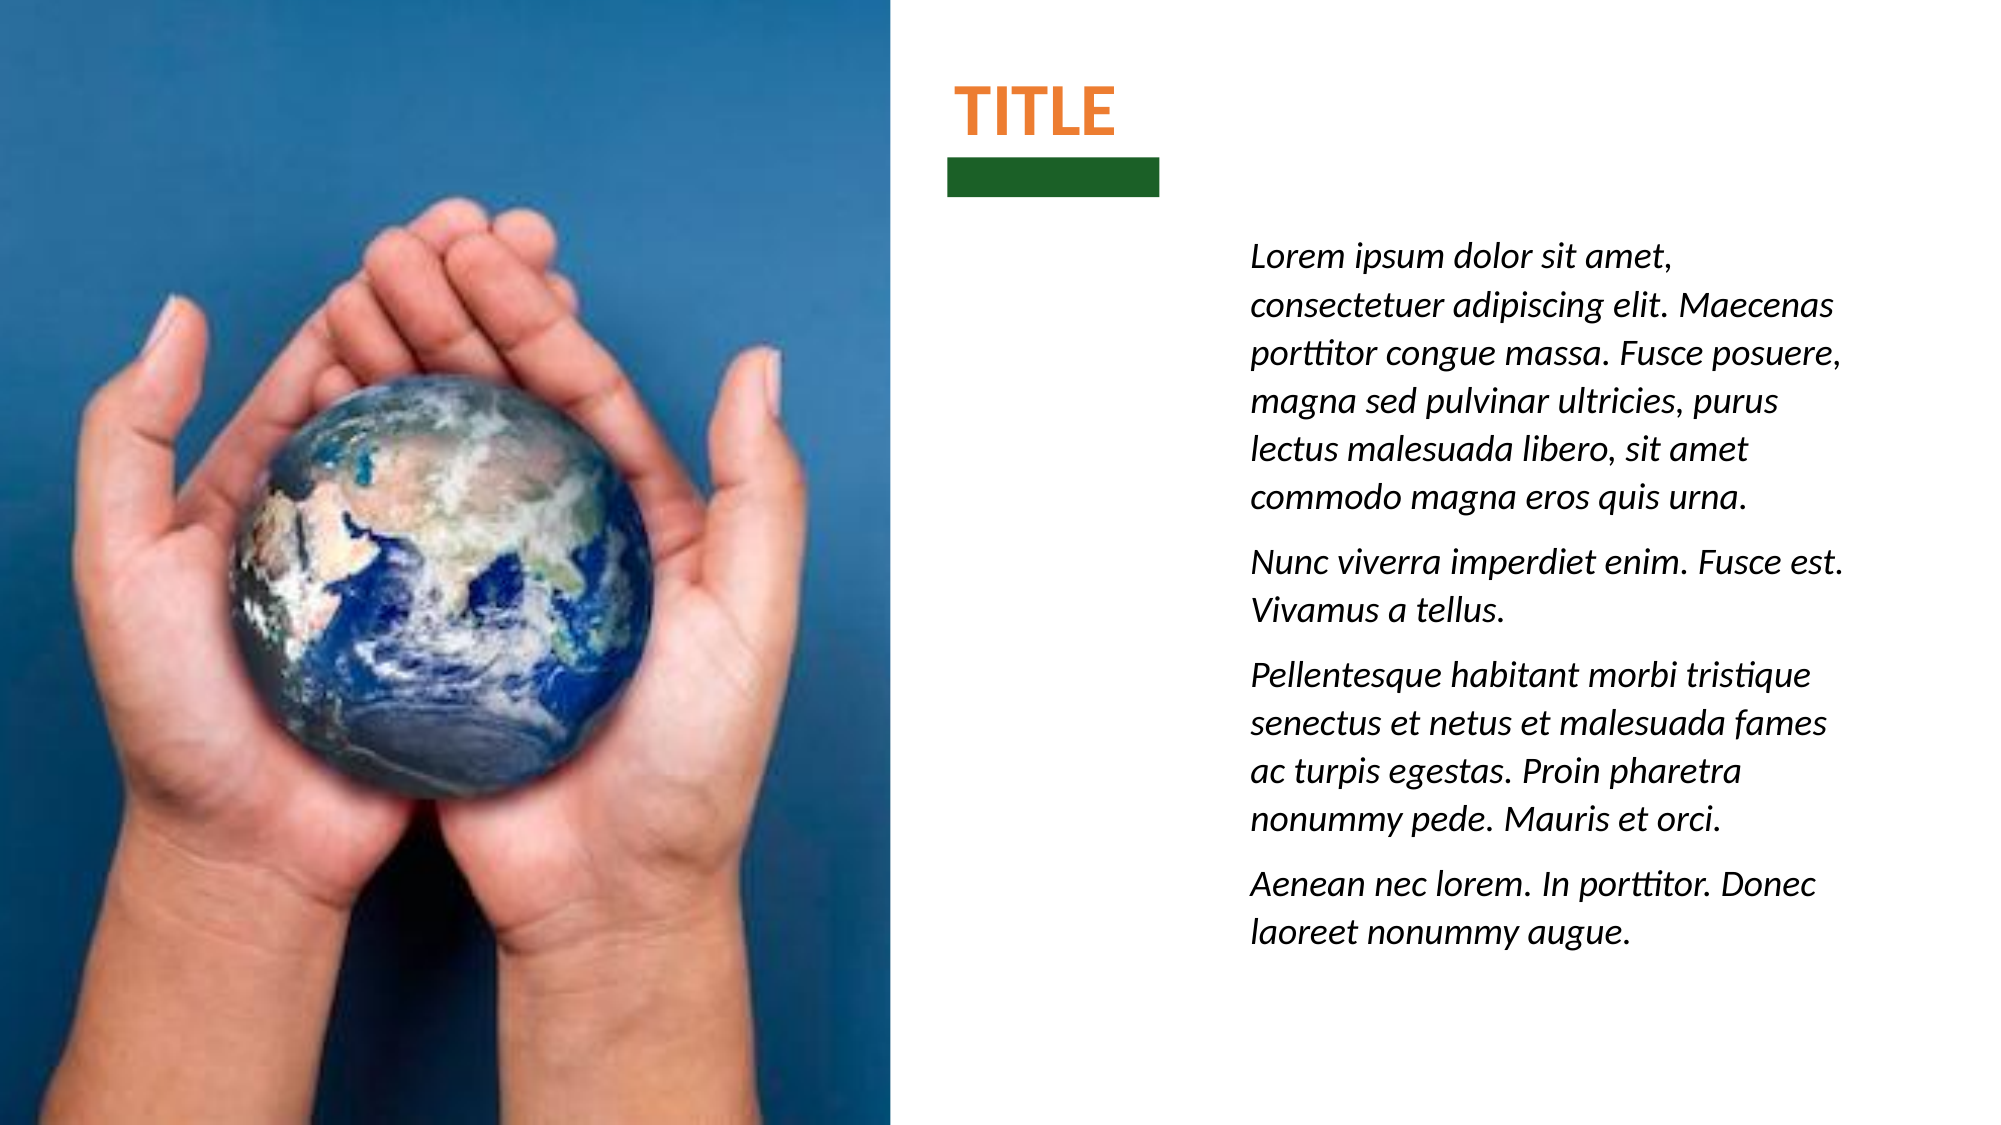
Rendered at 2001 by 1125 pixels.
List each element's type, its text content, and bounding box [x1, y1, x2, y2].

text_box TITLE [939, 53, 1379, 339]
text_box Lorem ipsum dolor sit amet, consectetuer adipiscing elit. Maecenas porttitor congue massa. Fusce posuere, magna sed pulvinar ultricies, purus lectus malesuada libero, sit amet commodo magna eros quis urna. Nunc viverra imperdiet enim. Fusce est. Vivamus a tellus. Pellentesque habitant morbi tristique senectus et netus et malesuada fames ac turpis egestas. Proin pharetra nonummy pede. Mauris et orci. Aenean nec lorem. In porttitor. Donec laoreet nonummy augue. [1235, 220, 1885, 1012]
picture [0, 0, 891, 1125]
